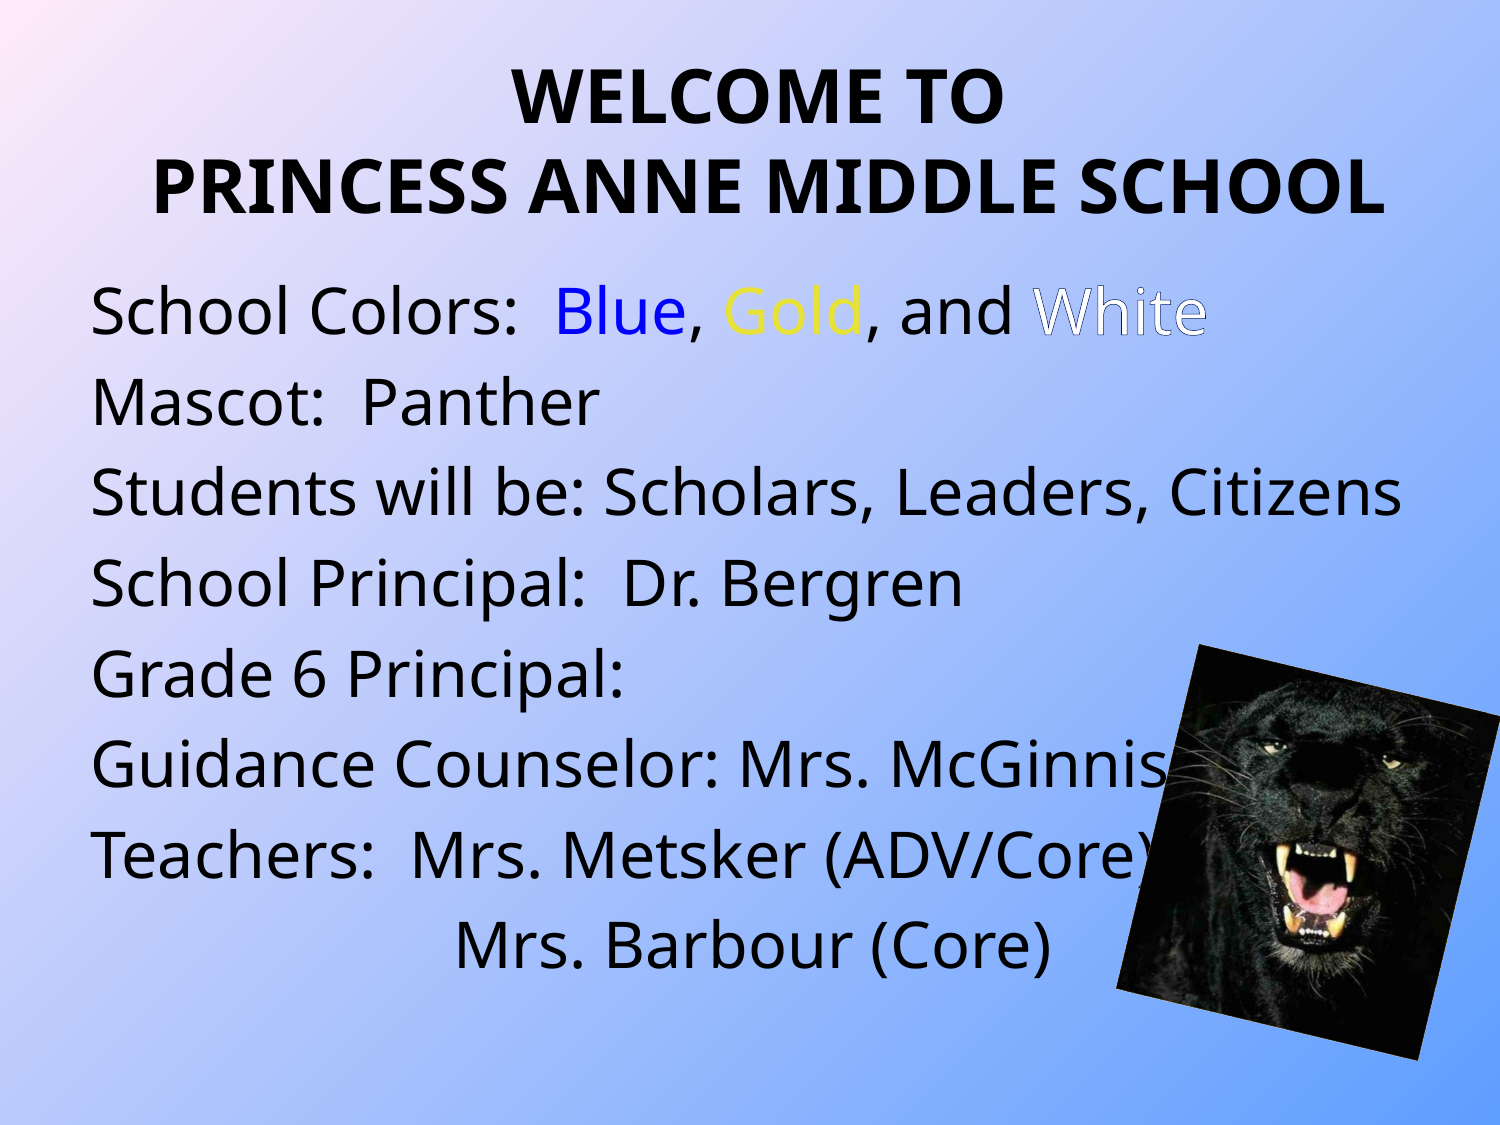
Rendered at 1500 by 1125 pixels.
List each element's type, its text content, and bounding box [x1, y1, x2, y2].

list School Colors: Blue, Gold, and White Mascot: Panther Students will be: Scholars, Leaders, Citizens School Principal: Dr. Bergren Grade 6 Principal: Guidance Counselor: Mrs. McGinnis Teachers: Mrs. Metsker (ADV/Core) Mrs. Barbour (Core) [75, 262, 1425, 1005]
picture [1116, 644, 1500, 1061]
title WELCOME TO PRINCESS ANNE MIDDLE SCHOOL [38, 45, 1500, 233]
